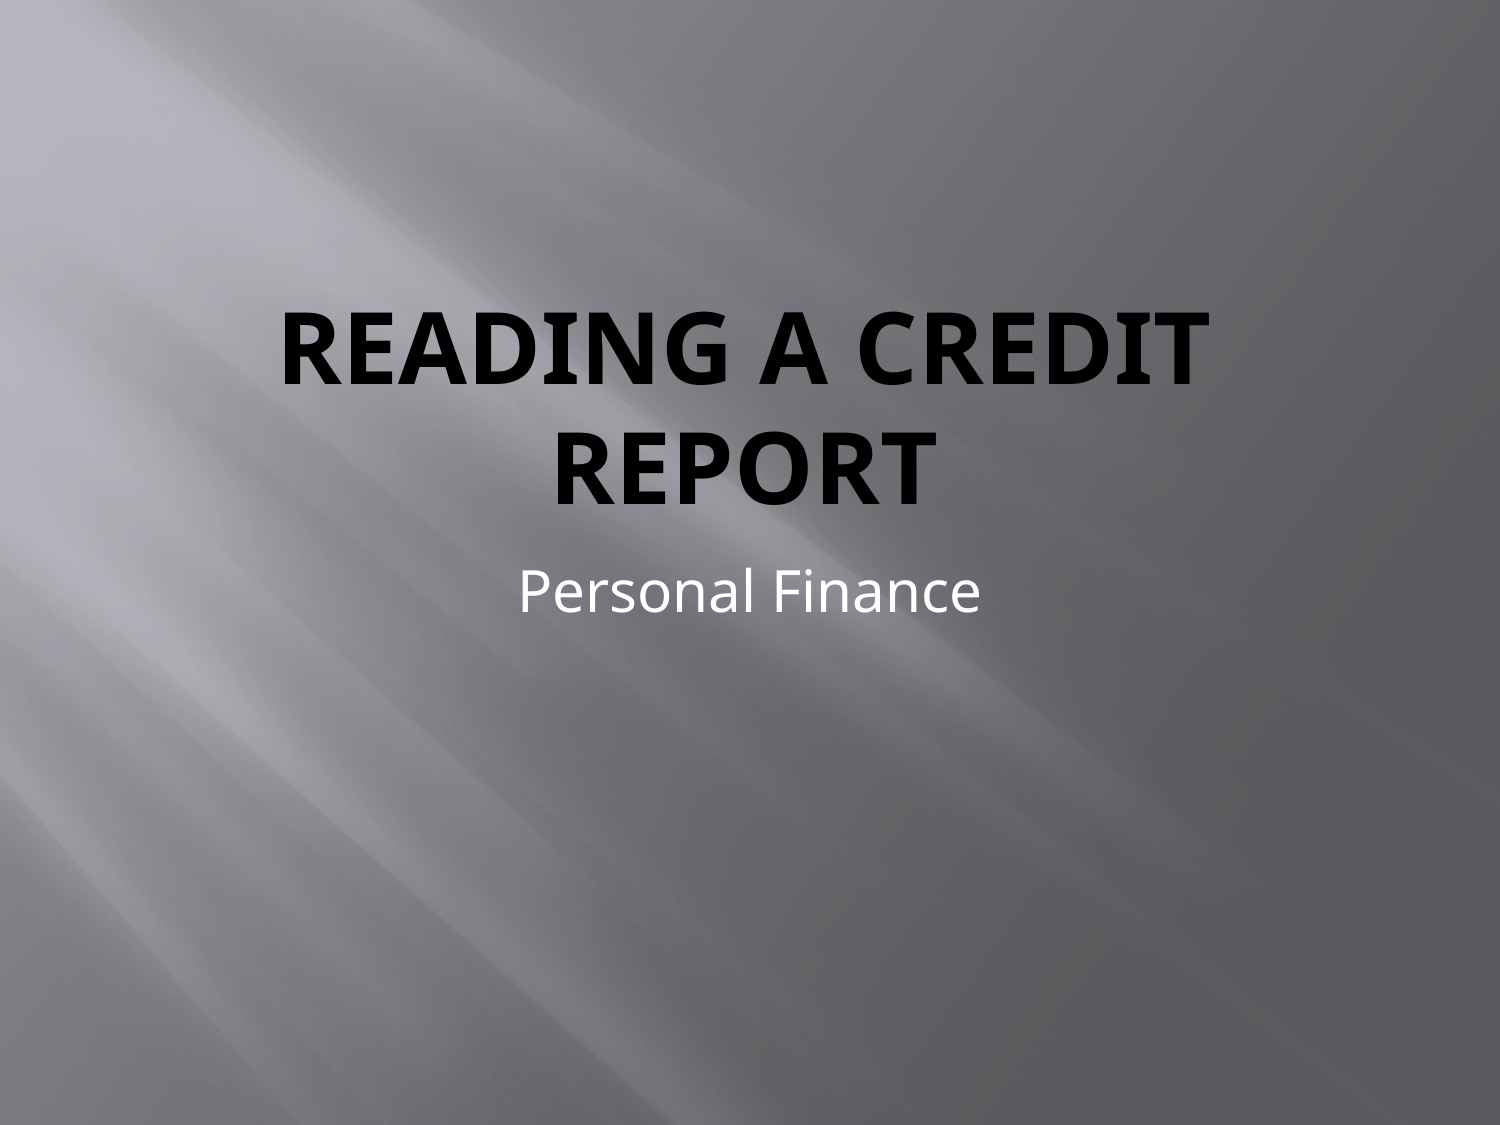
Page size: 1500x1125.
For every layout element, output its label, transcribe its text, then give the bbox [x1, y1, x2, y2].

title Reading a Credit Report [69, 224, 1420, 525]
subtitle Personal Finance [225, 546, 1275, 834]
